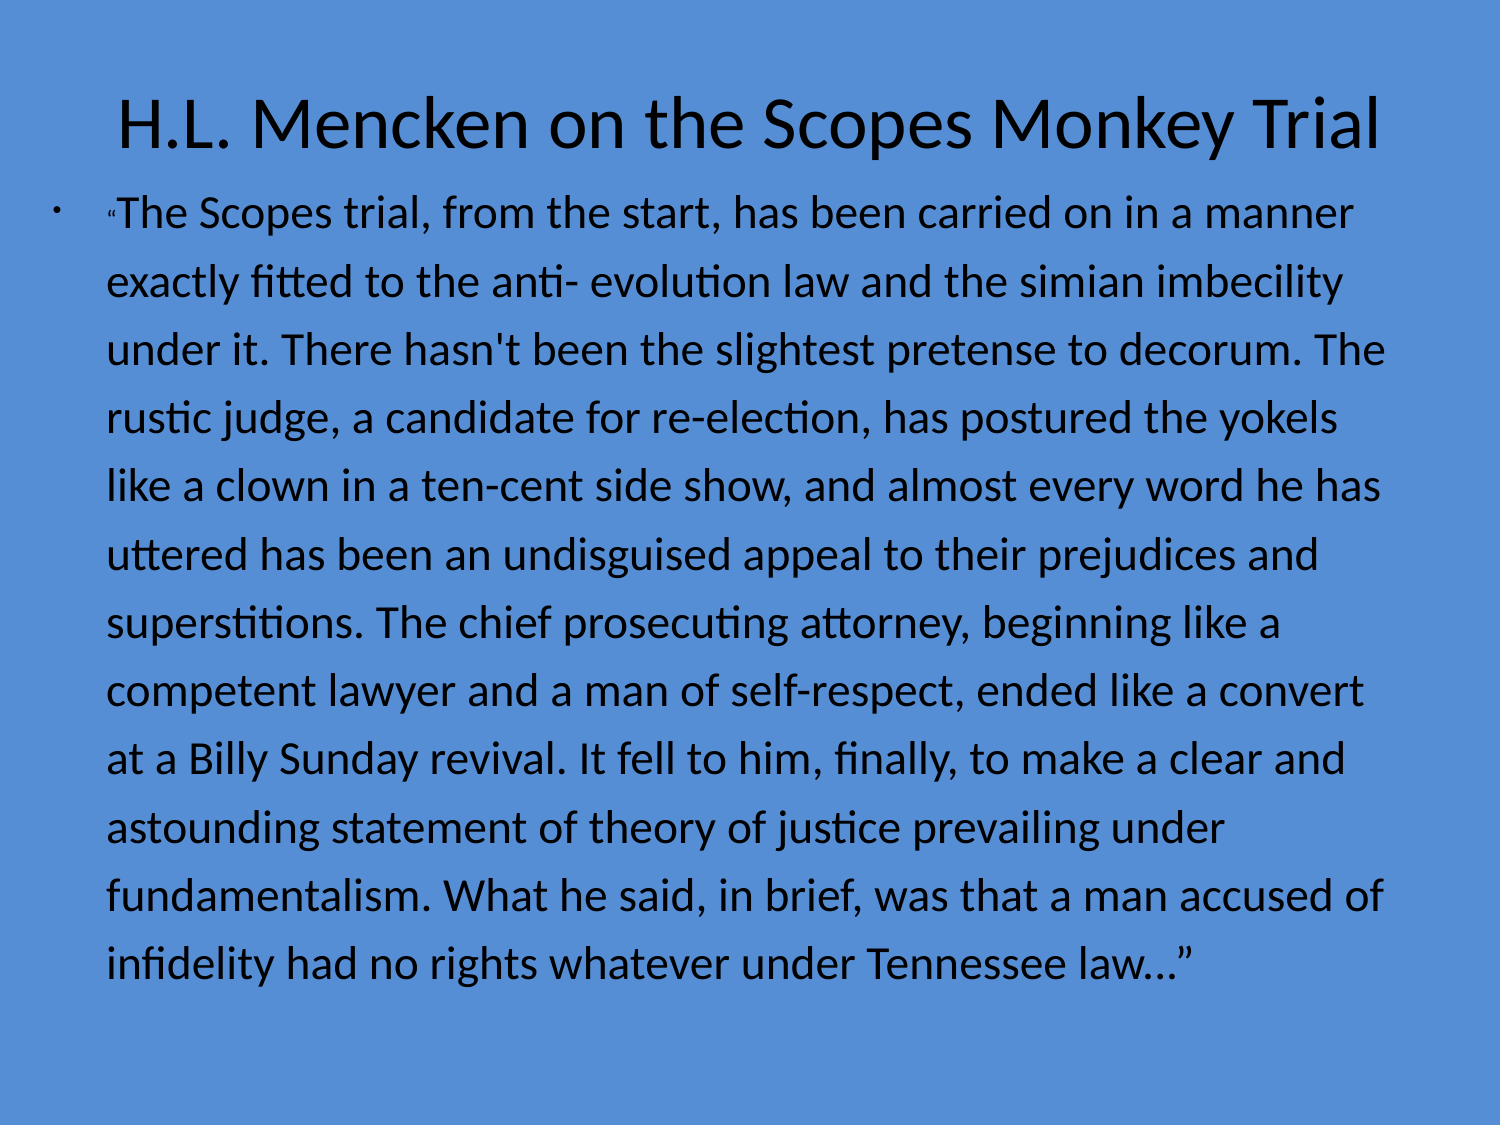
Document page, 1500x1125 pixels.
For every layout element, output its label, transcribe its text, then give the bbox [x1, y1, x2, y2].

title H.L. Mencken on the Scopes Monkey Trial [75, 24, 1425, 162]
list “The Scopes trial, from the start, has been carried on in a manner exactly fitted to the anti- evolution law and the simian imbecility under it. There hasn't been the slightest pretense to decorum. The rustic judge, a candidate for re-election, has postured the yokels like a clown in a ten-cent side show, and almost every word he has uttered has been an undisguised appeal to their prejudices and superstitions. The chief prosecuting attorney, beginning like a competent lawyer and a man of self-respect, ended like a convert at a Billy Sunday revival. It fell to him, finally, to make a clear and astounding statement of theory of justice prevailing under fundamentalism. What he said, in brief, was that a man accused of infidelity had no rights whatever under Tennessee law...” [37, 162, 1425, 1018]
